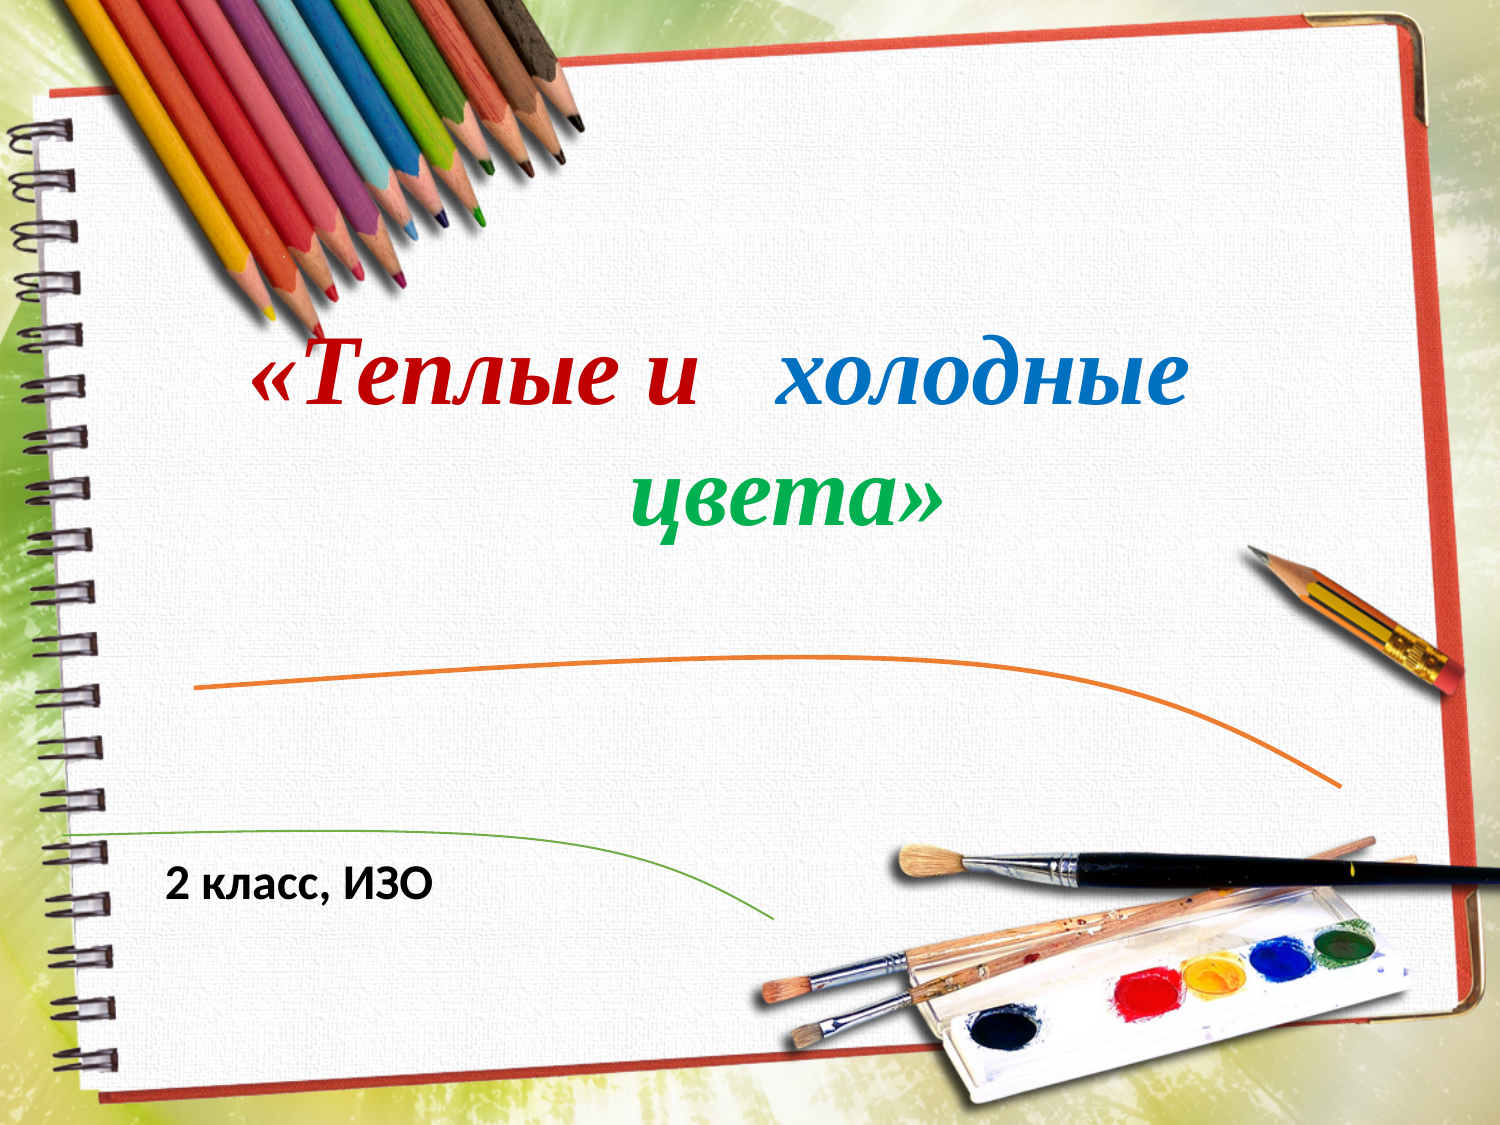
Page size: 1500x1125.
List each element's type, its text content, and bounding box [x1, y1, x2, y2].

text_box [639, 837, 745, 974]
text_box [61, 829, 639, 904]
text_box «Теплые и холодные цвета» [122, 297, 1281, 553]
text_box [745, 901, 775, 921]
text_box [193, 656, 1342, 788]
picture [0, 0, 1500, 1125]
text_box 2 класс, ИЗО [150, 842, 487, 917]
